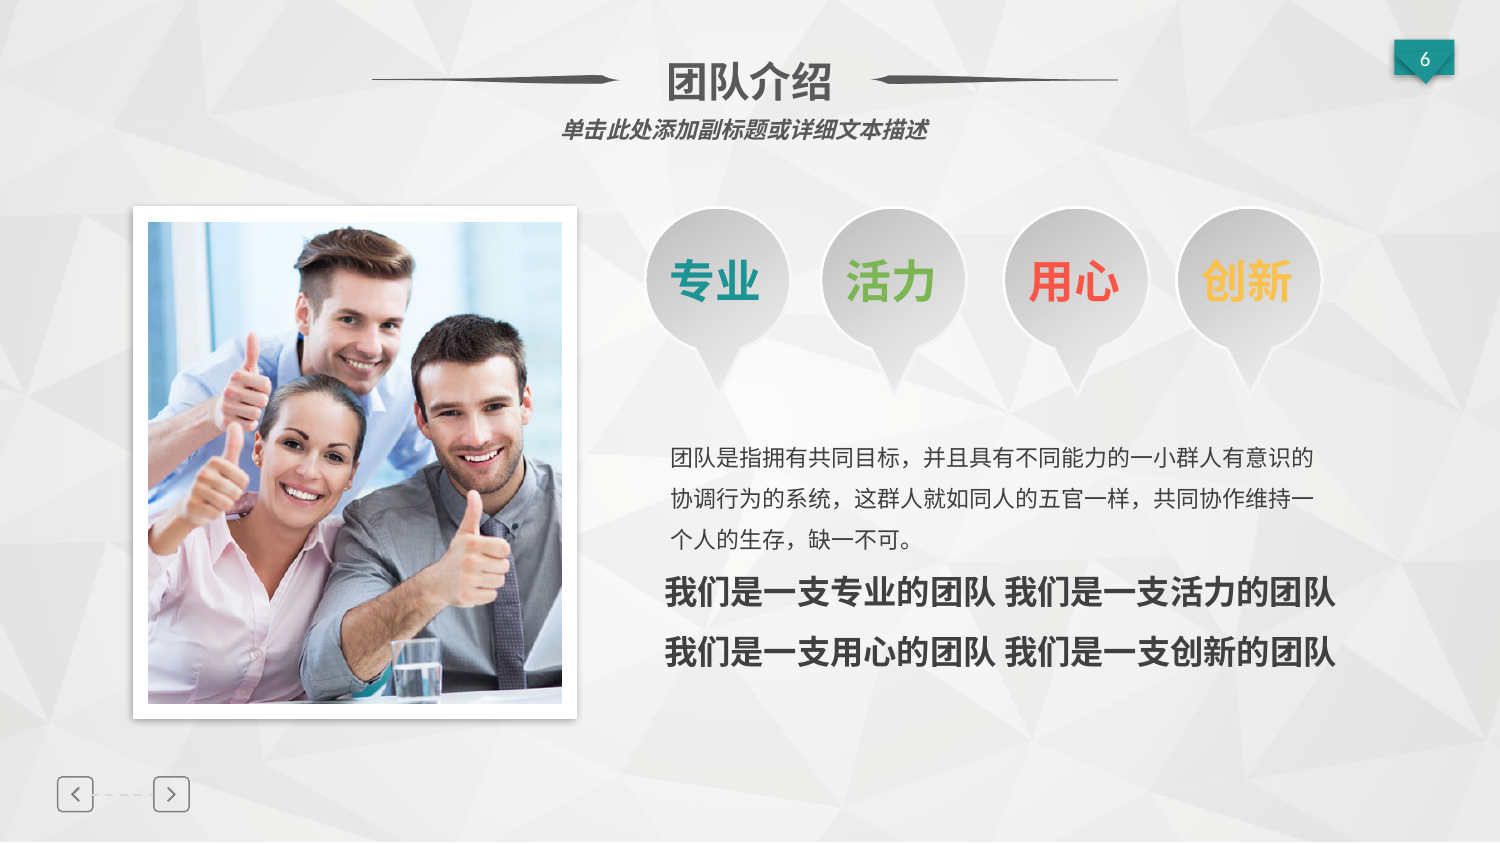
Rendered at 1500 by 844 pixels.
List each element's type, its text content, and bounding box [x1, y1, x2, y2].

picture [0, 0, 1500, 842]
text_box 团队是指拥有共同目标，并且具有不同能力的一小群人有意识的 协调行为的系统，这群人就如同人的五官一样，共同协作维持一 个人的生存，缺一不可。 [670, 429, 1400, 516]
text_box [979, 227, 1151, 377]
text_box 我们是一支专业的团队 我们是一支活力的团队 我们是一支用心的团队 我们是一支创新的团队 [649, 516, 1400, 679]
text_box 团队介绍 [584, 55, 916, 106]
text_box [621, 227, 796, 377]
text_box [1152, 227, 1346, 377]
text_box 单击此处添加副标题或详细文本描述 [545, 108, 943, 151]
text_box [797, 227, 978, 377]
